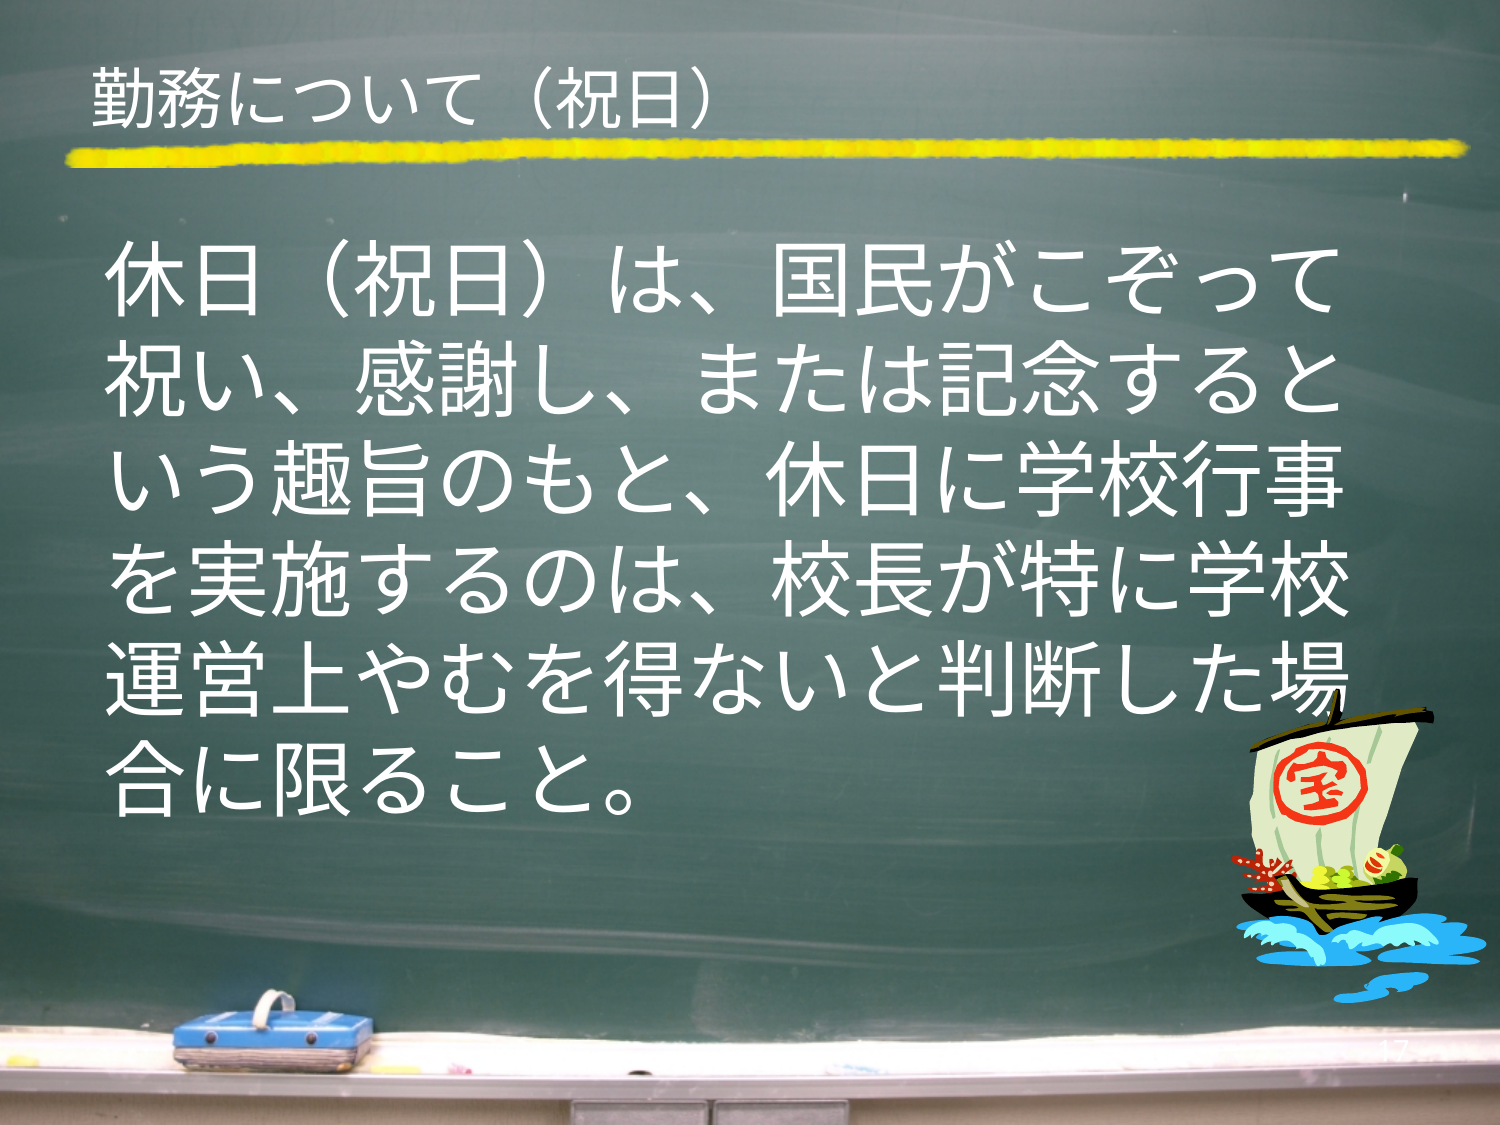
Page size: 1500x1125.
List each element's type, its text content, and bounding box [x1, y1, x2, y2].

text_box 休日（祝日）は、国民がこぞって祝い、感謝し、または記念するという趣旨のもと、休日に学校行事を実施するのは、校長が特に学校運営上やむを得ないと判断した場合に限ること。 [88, 208, 1424, 846]
title 勤務について（祝日） [75, 45, 1425, 149]
slide_number 17 [1074, 1024, 1425, 1103]
picture [0, 0, 1500, 1125]
